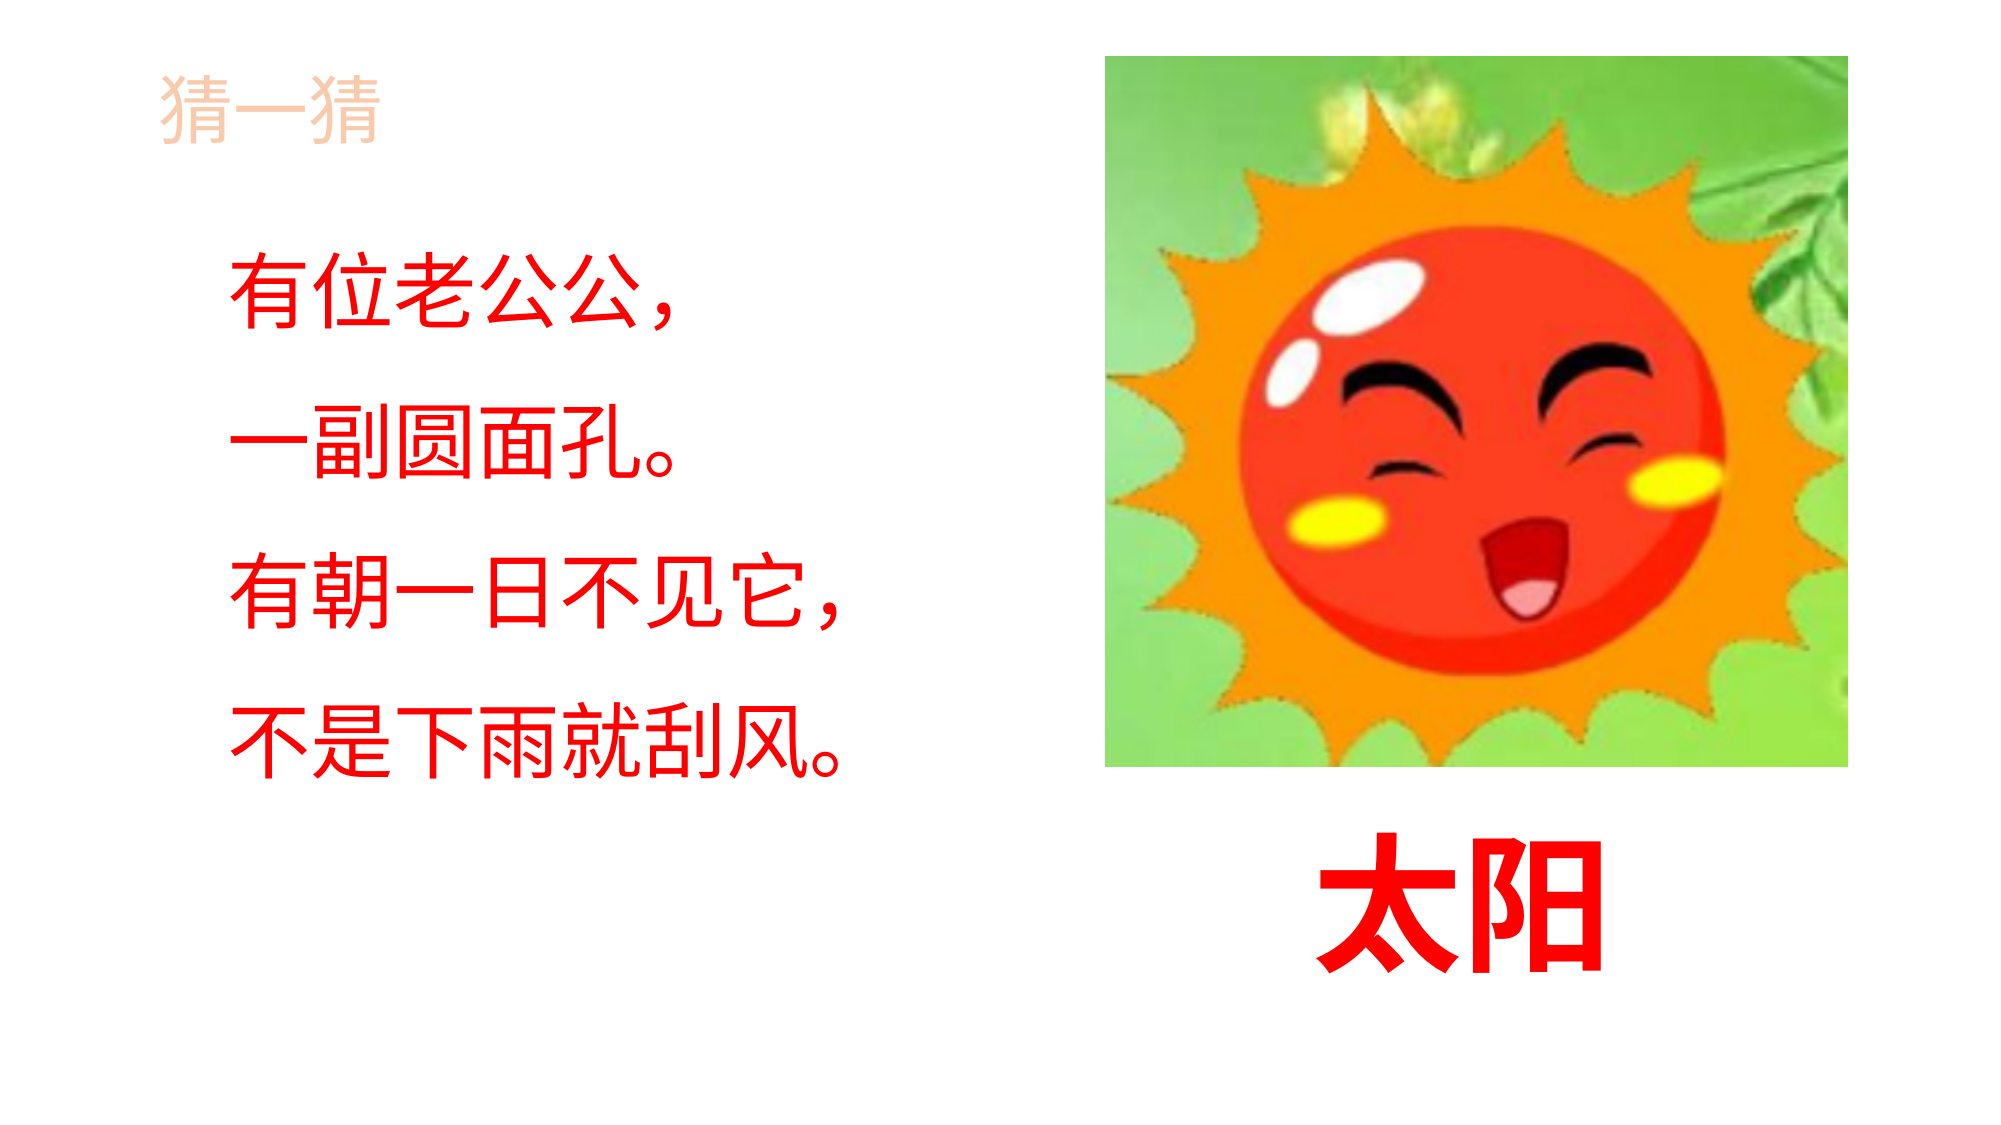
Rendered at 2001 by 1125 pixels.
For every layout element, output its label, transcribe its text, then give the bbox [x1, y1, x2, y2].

picture [1105, 56, 1848, 767]
text_box 有位老公公， 一副圆面孔。 有朝一日不见它， 不是下雨就刮风。 [212, 181, 1020, 797]
text_box 太阳 [1297, 802, 2000, 998]
text_box 猜一猜 [143, 56, 491, 162]
